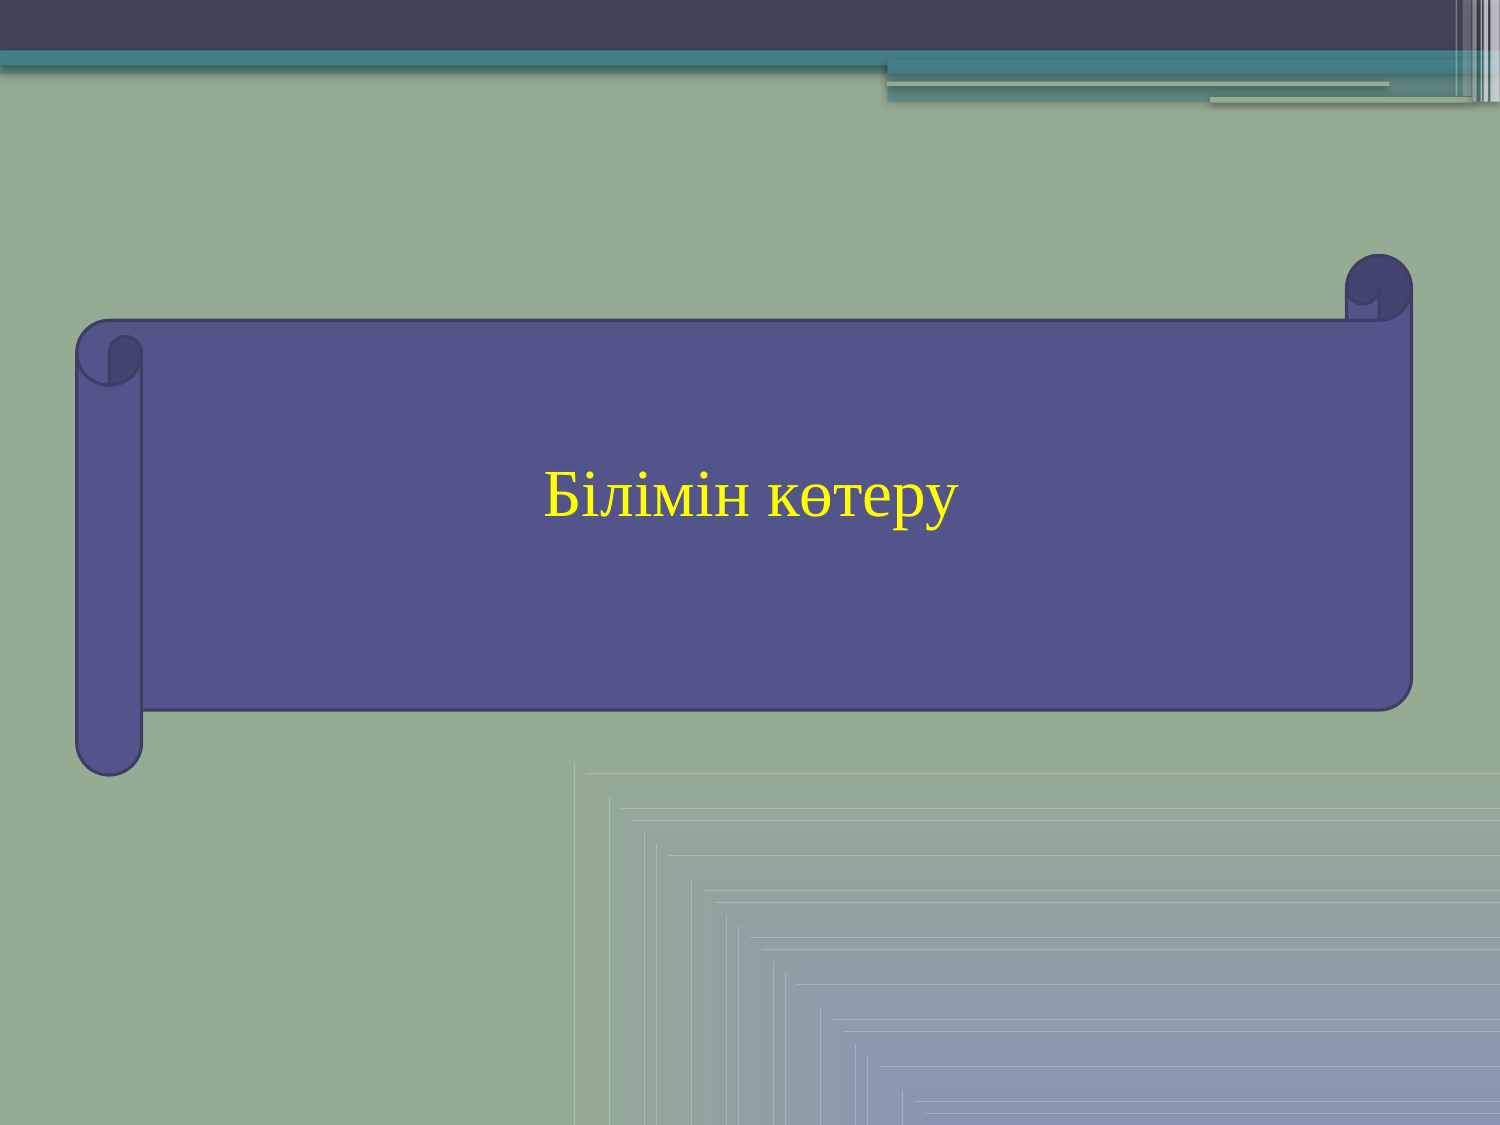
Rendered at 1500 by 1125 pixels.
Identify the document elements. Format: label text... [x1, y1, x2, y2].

text_box [75, 345, 1414, 777]
title Білімін көтеру [76, 196, 1427, 539]
